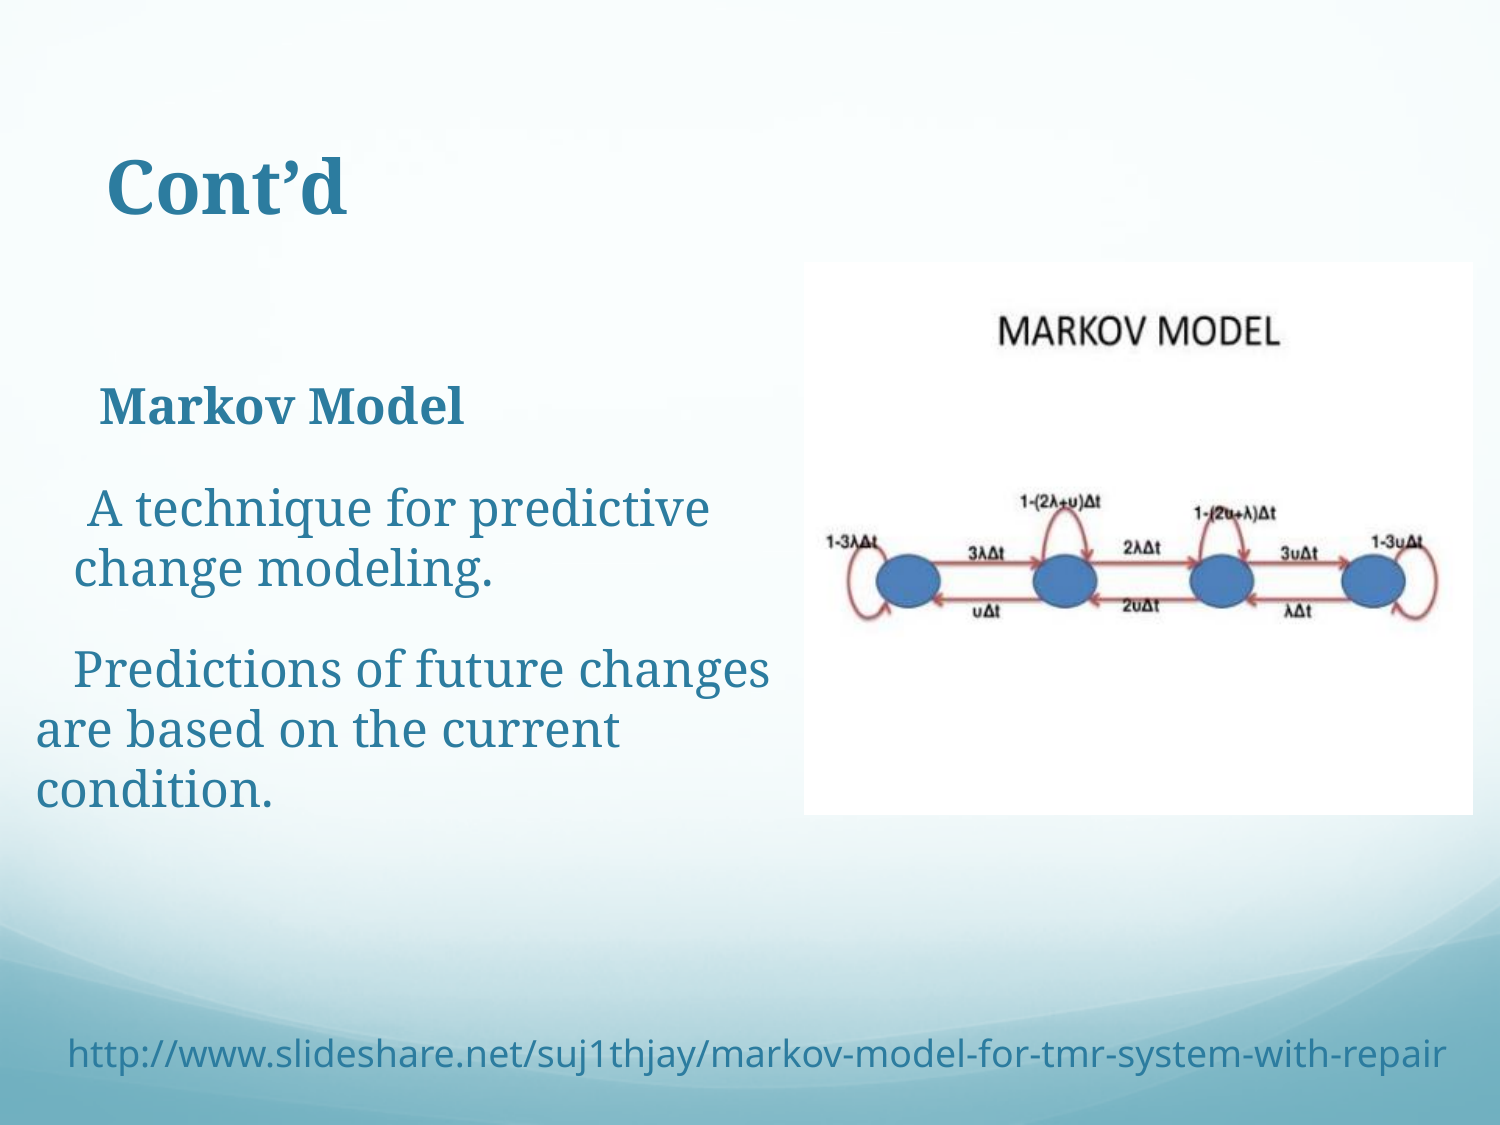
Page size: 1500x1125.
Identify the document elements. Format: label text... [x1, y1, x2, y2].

picture [804, 261, 1474, 816]
text_box http://www.slideshare.net/suj1thjay/markov-model-for-tmr-system-with-repair [52, 1022, 1464, 1083]
title Cont’d [90, 17, 1410, 237]
list Markov Model A technique for predictive change modeling. Predictions of future changes are based on the current condition. [19, 265, 802, 978]
